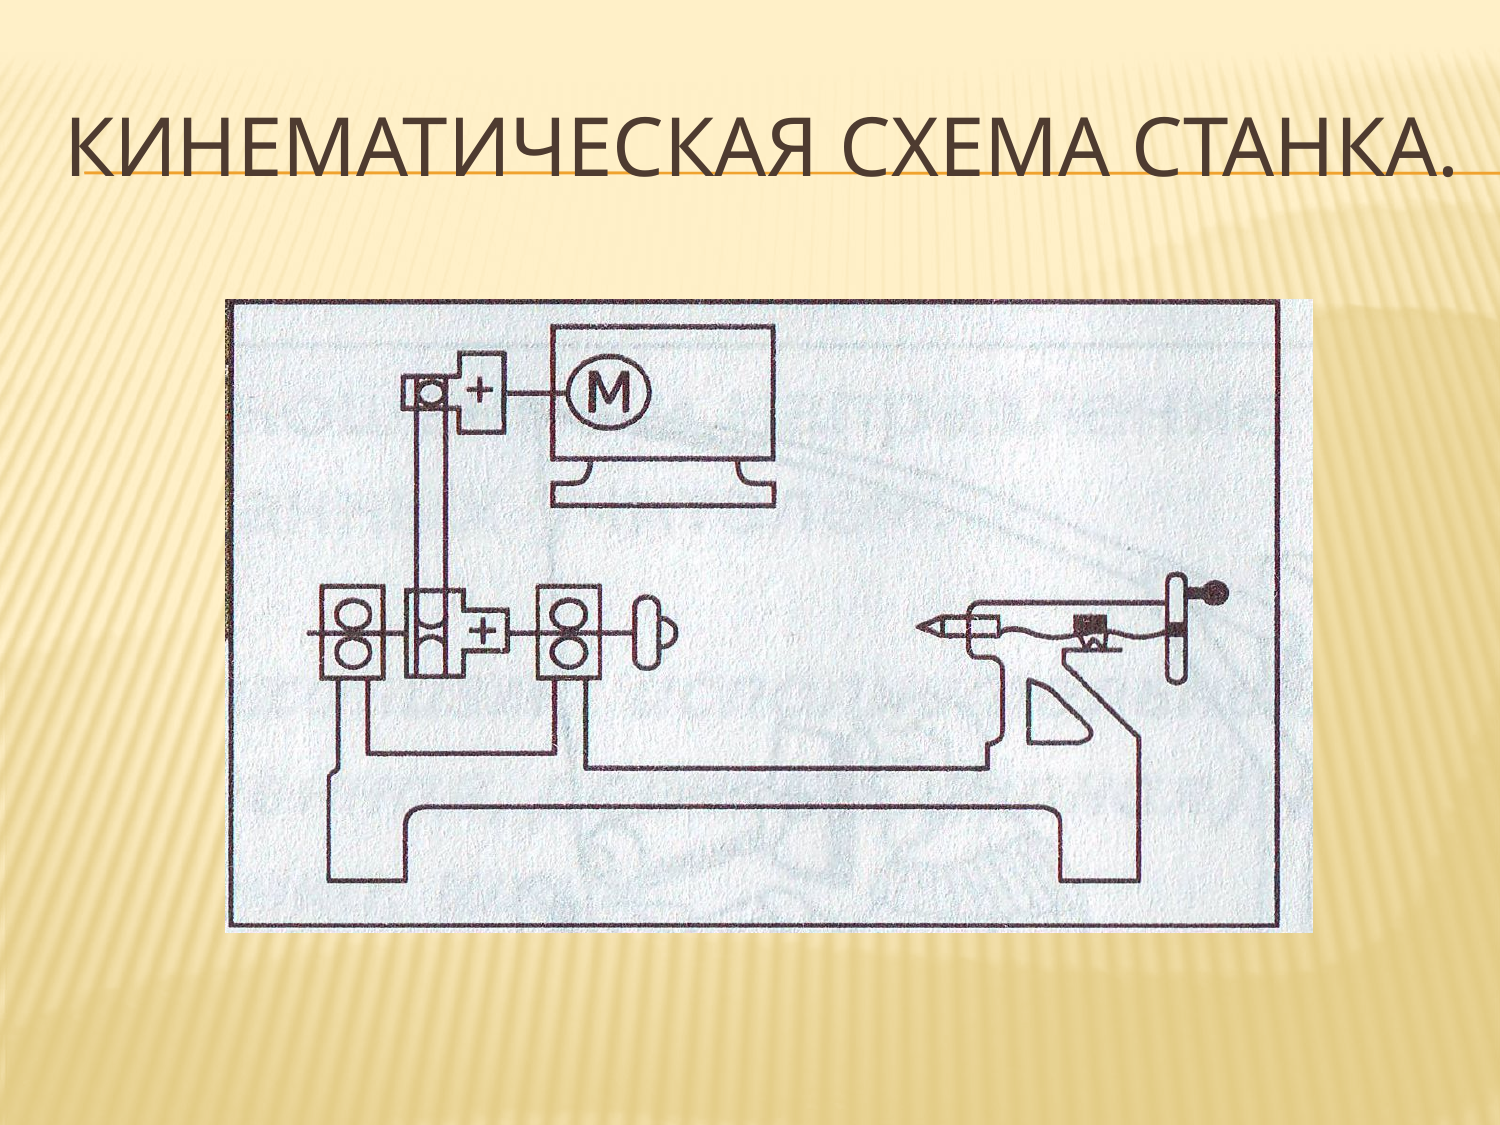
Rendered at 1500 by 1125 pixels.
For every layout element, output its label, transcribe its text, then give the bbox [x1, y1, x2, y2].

picture [224, 298, 1313, 934]
title Кинематическая схема станка. [49, 75, 1475, 213]
